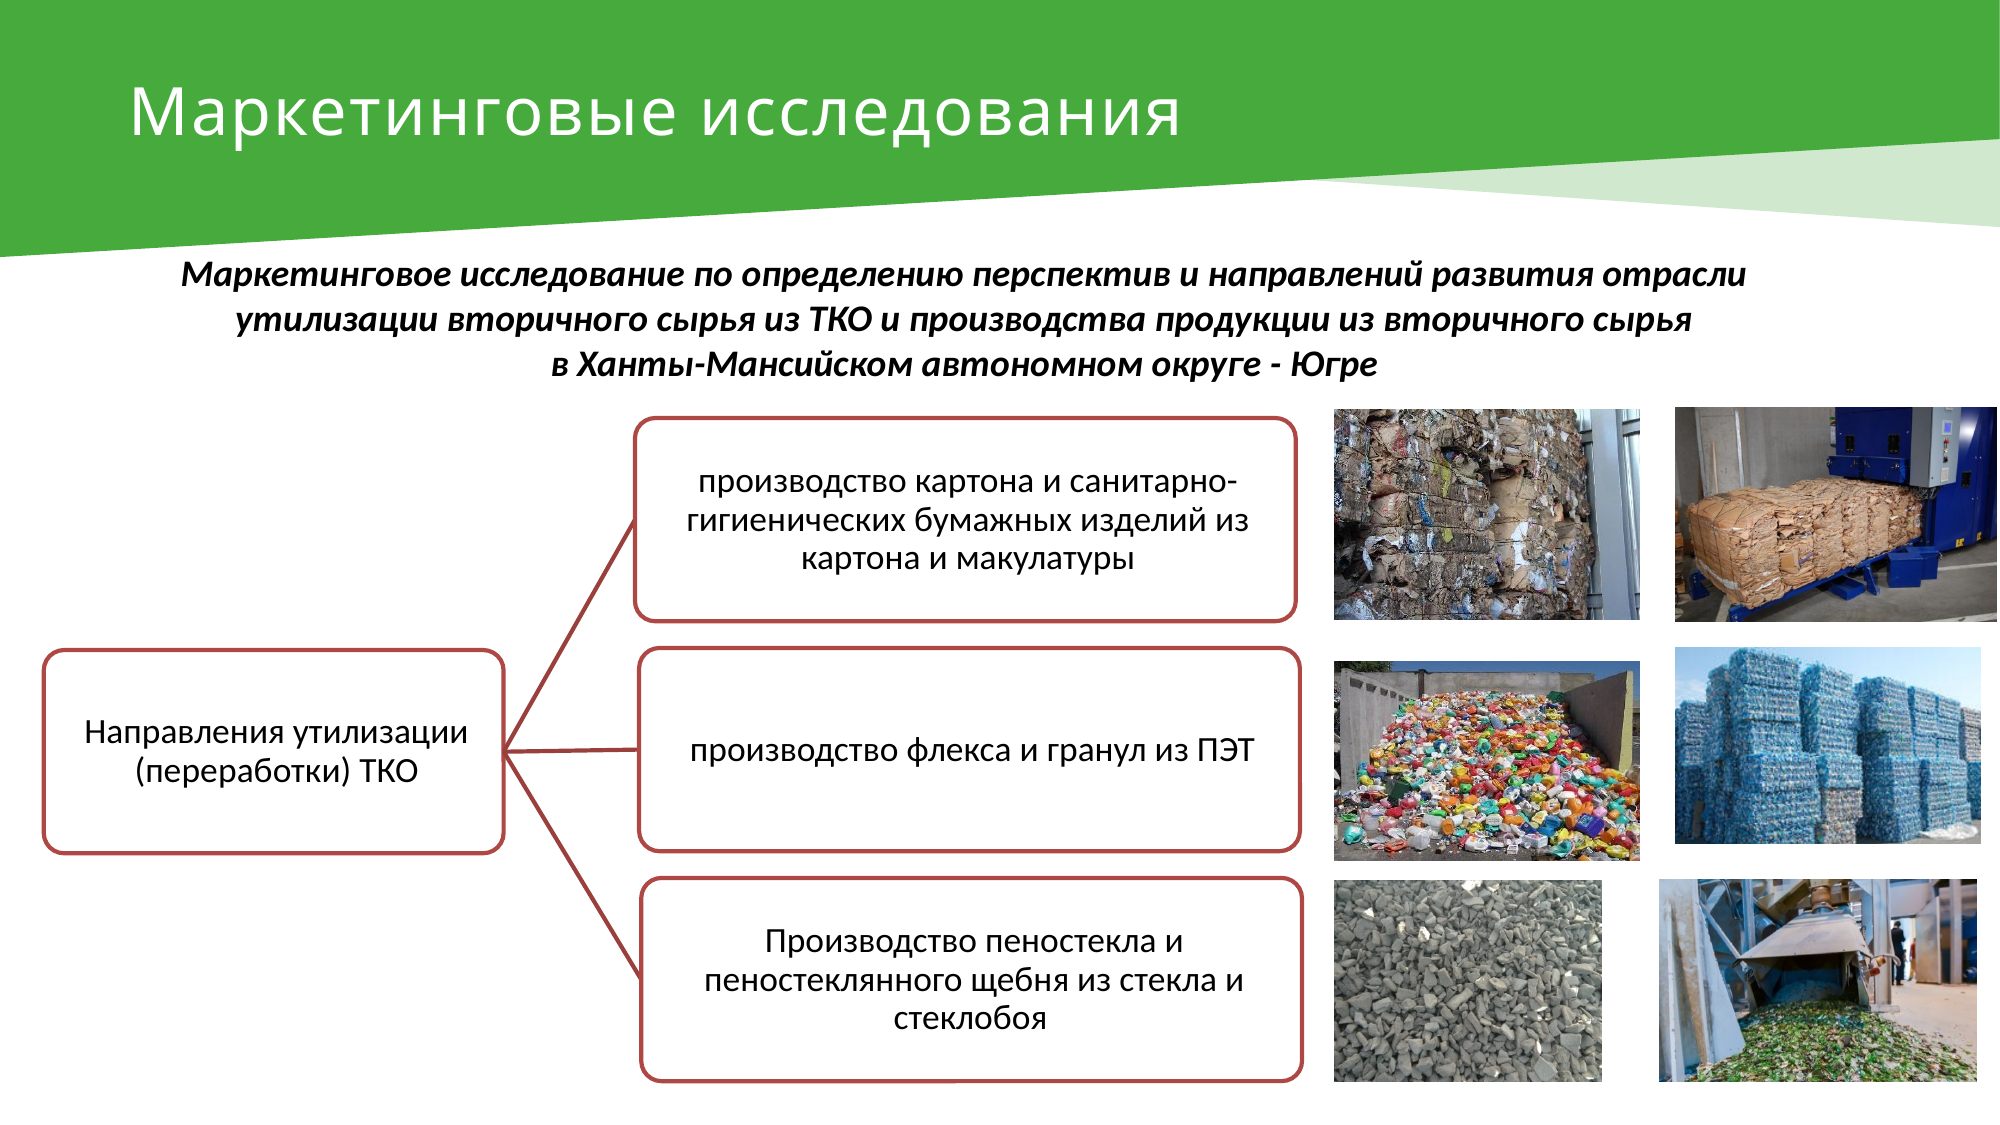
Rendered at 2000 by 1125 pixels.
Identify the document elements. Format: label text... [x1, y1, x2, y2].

picture [1659, 879, 1977, 1082]
picture [1333, 661, 1641, 861]
picture [1674, 407, 1997, 623]
text_box [1381, 187, 2000, 230]
picture [1674, 647, 1982, 845]
picture [1333, 409, 1641, 621]
text_box Маркетинговые исследования [114, 40, 2000, 187]
picture [1333, 880, 1602, 1082]
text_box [0, 409, 1831, 1082]
text_box Маркетинговое исследование по определению перспектив и направлений развития отрасли утилизации вторичного сырья из ТКО и производства продукции из вторичного сырья в Ханты-Мансийском автономном округе - Югре [87, 241, 1842, 392]
text_box [0, 0, 2000, 260]
